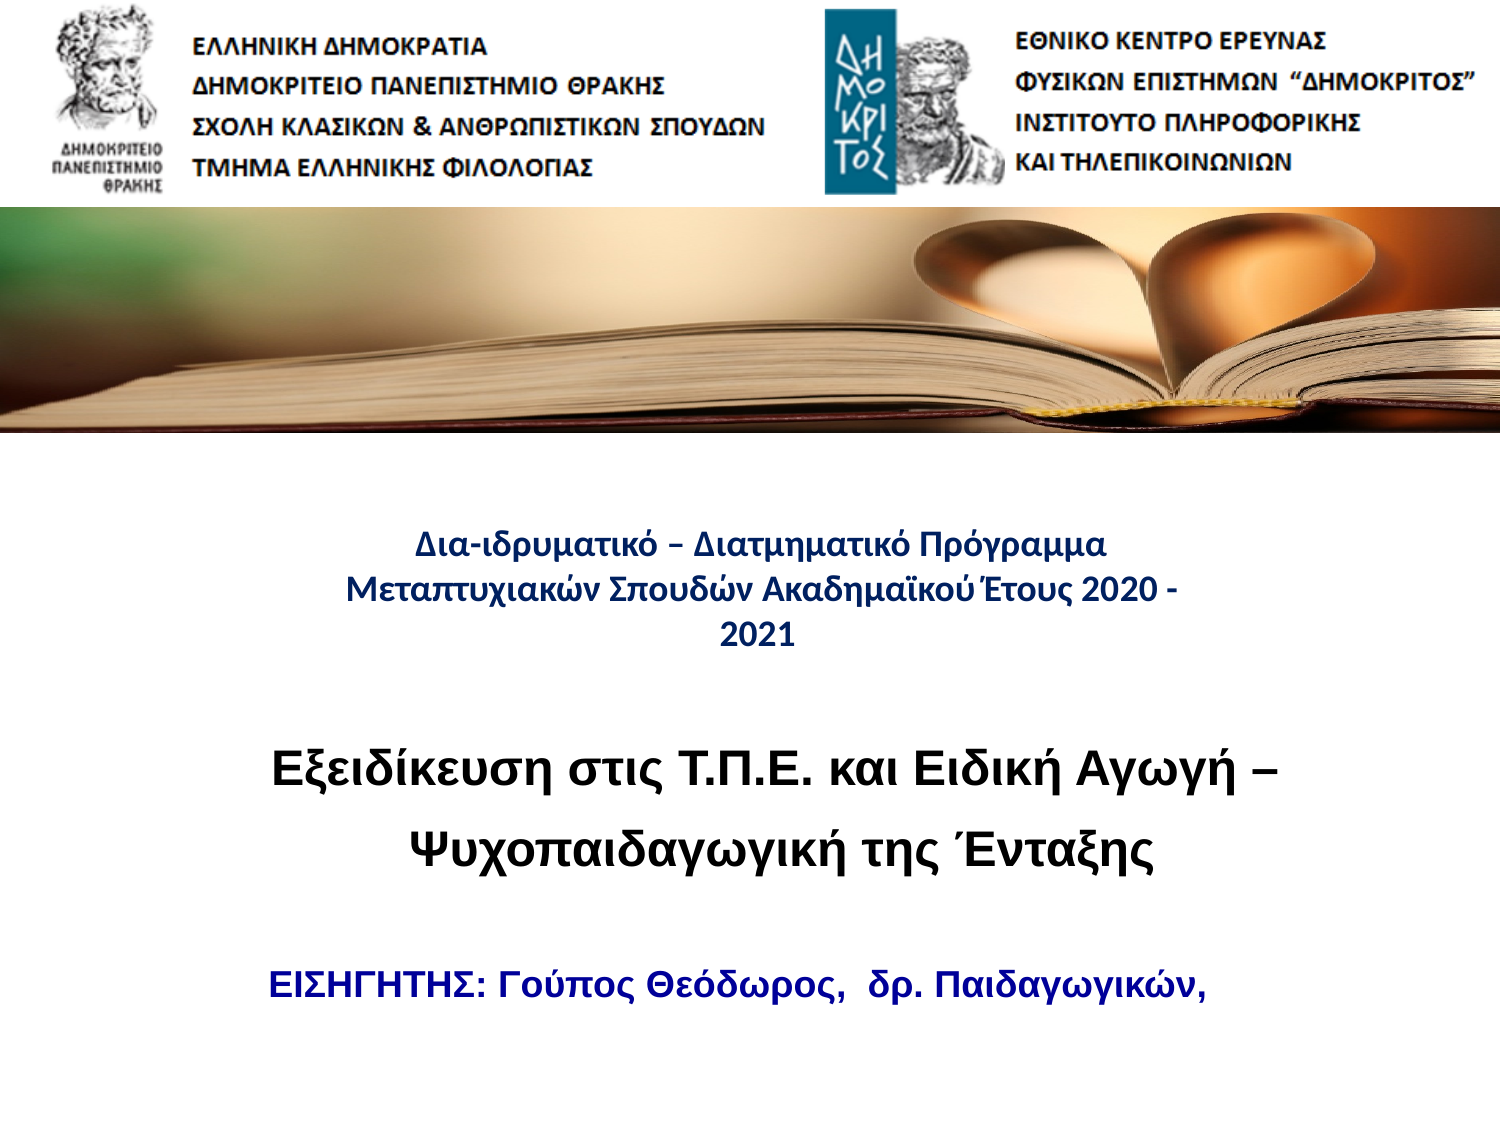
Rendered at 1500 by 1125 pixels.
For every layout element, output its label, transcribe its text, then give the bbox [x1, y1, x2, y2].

text_box Εξειδίκευση στις Τ.Π.Ε. και Ειδική Αγωγή – Ψυχοπαιδαγωγική της Ένταξης [218, 727, 1347, 924]
text_box ΕΙΣΗΓΗΤΗΣ: Γούπος Θεόδωρος, δρ. Παιδαγωγικών, [135, 952, 1341, 1057]
picture [1009, 18, 1481, 185]
picture [0, 207, 1500, 433]
picture [820, 0, 1005, 201]
text_box Δια-ιδρυματικό – Διατμηματικό Πρόγραμμα Μεταπτυχιακών Σπουδών Ακαδημαϊκού Έτους 2020 - 2021 [287, 490, 1236, 683]
picture [29, 0, 770, 196]
